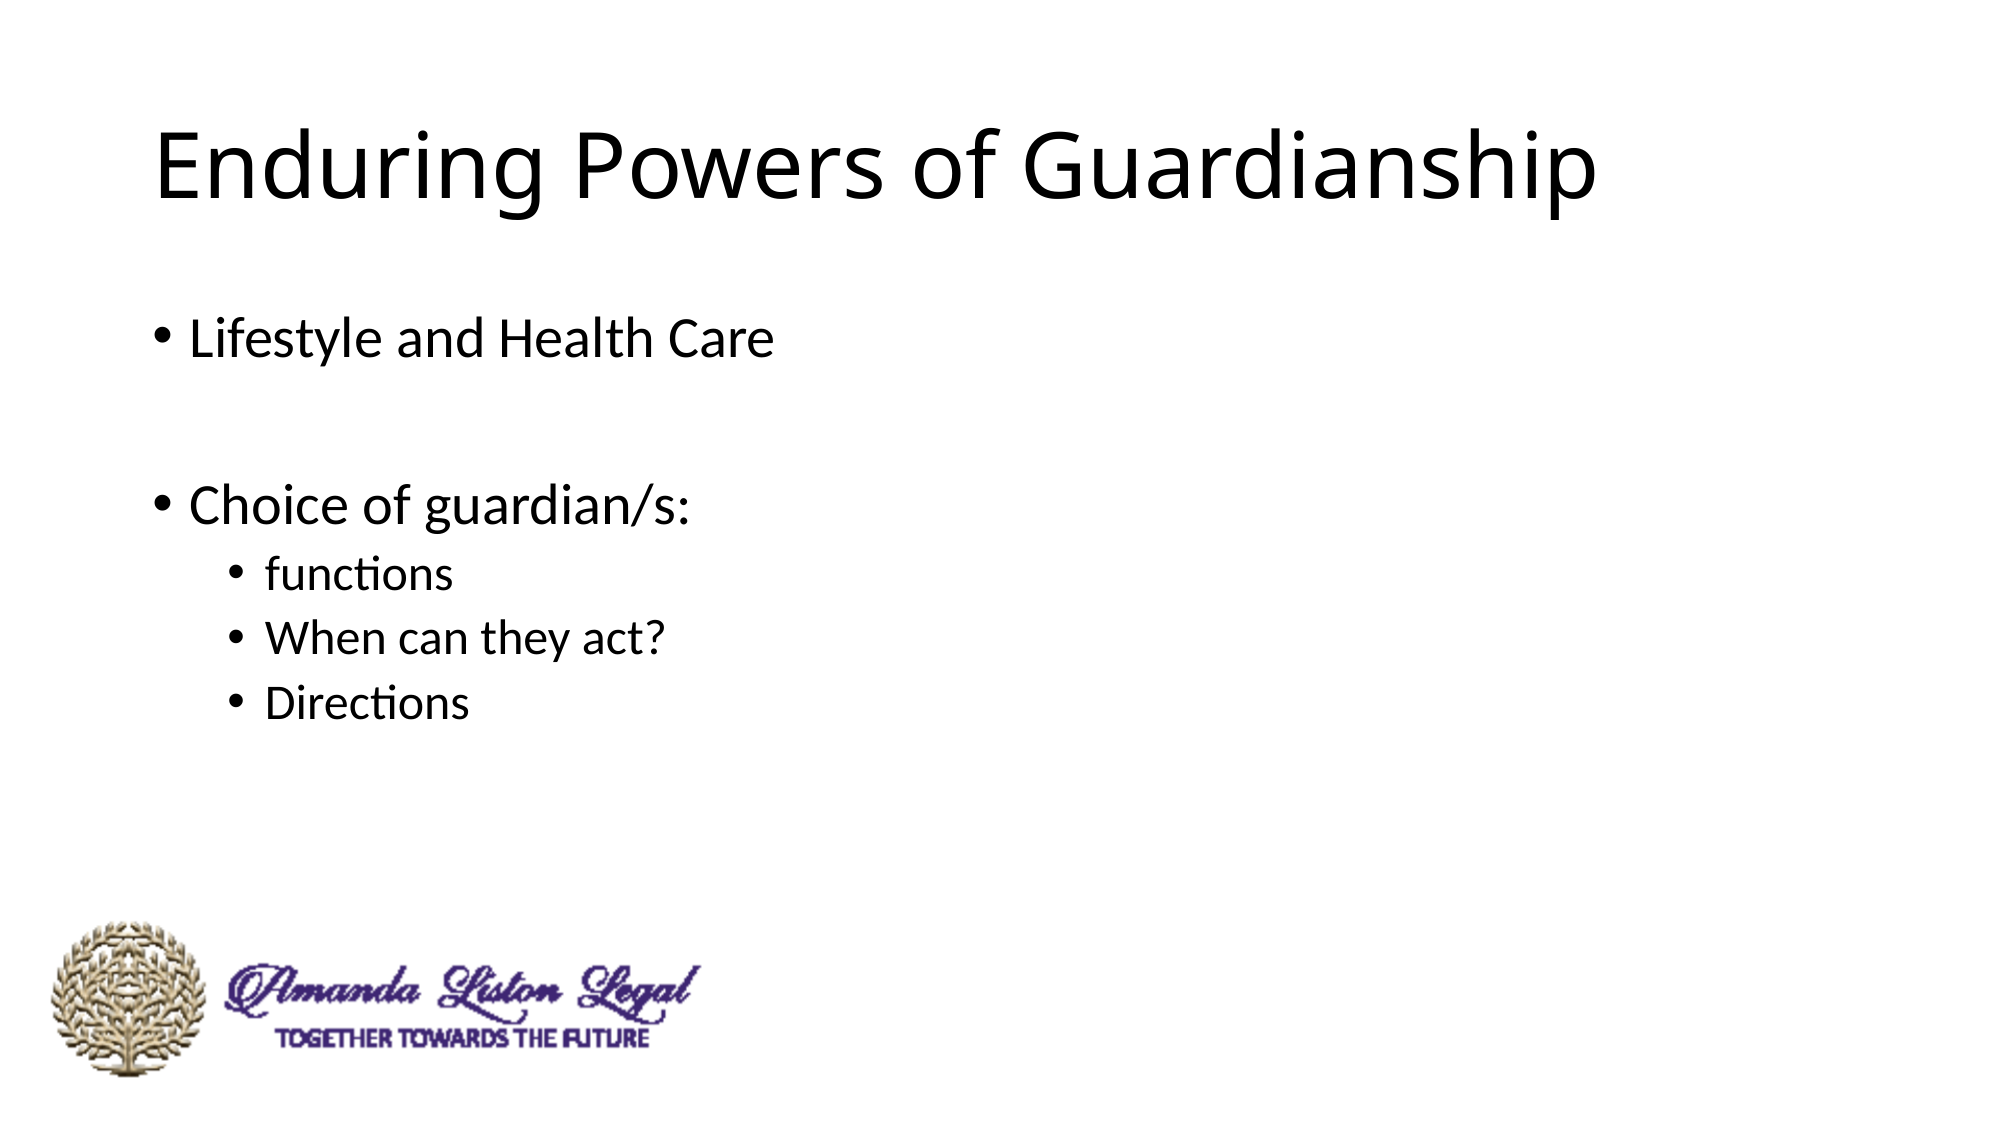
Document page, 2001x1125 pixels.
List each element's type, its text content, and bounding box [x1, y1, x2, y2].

title Enduring Powers of Guardianship [137, 59, 1863, 278]
picture [0, 889, 774, 1125]
list Lifestyle and Health Care Choice of guardian/s: functions When can they act? Directions [137, 299, 1863, 1014]
